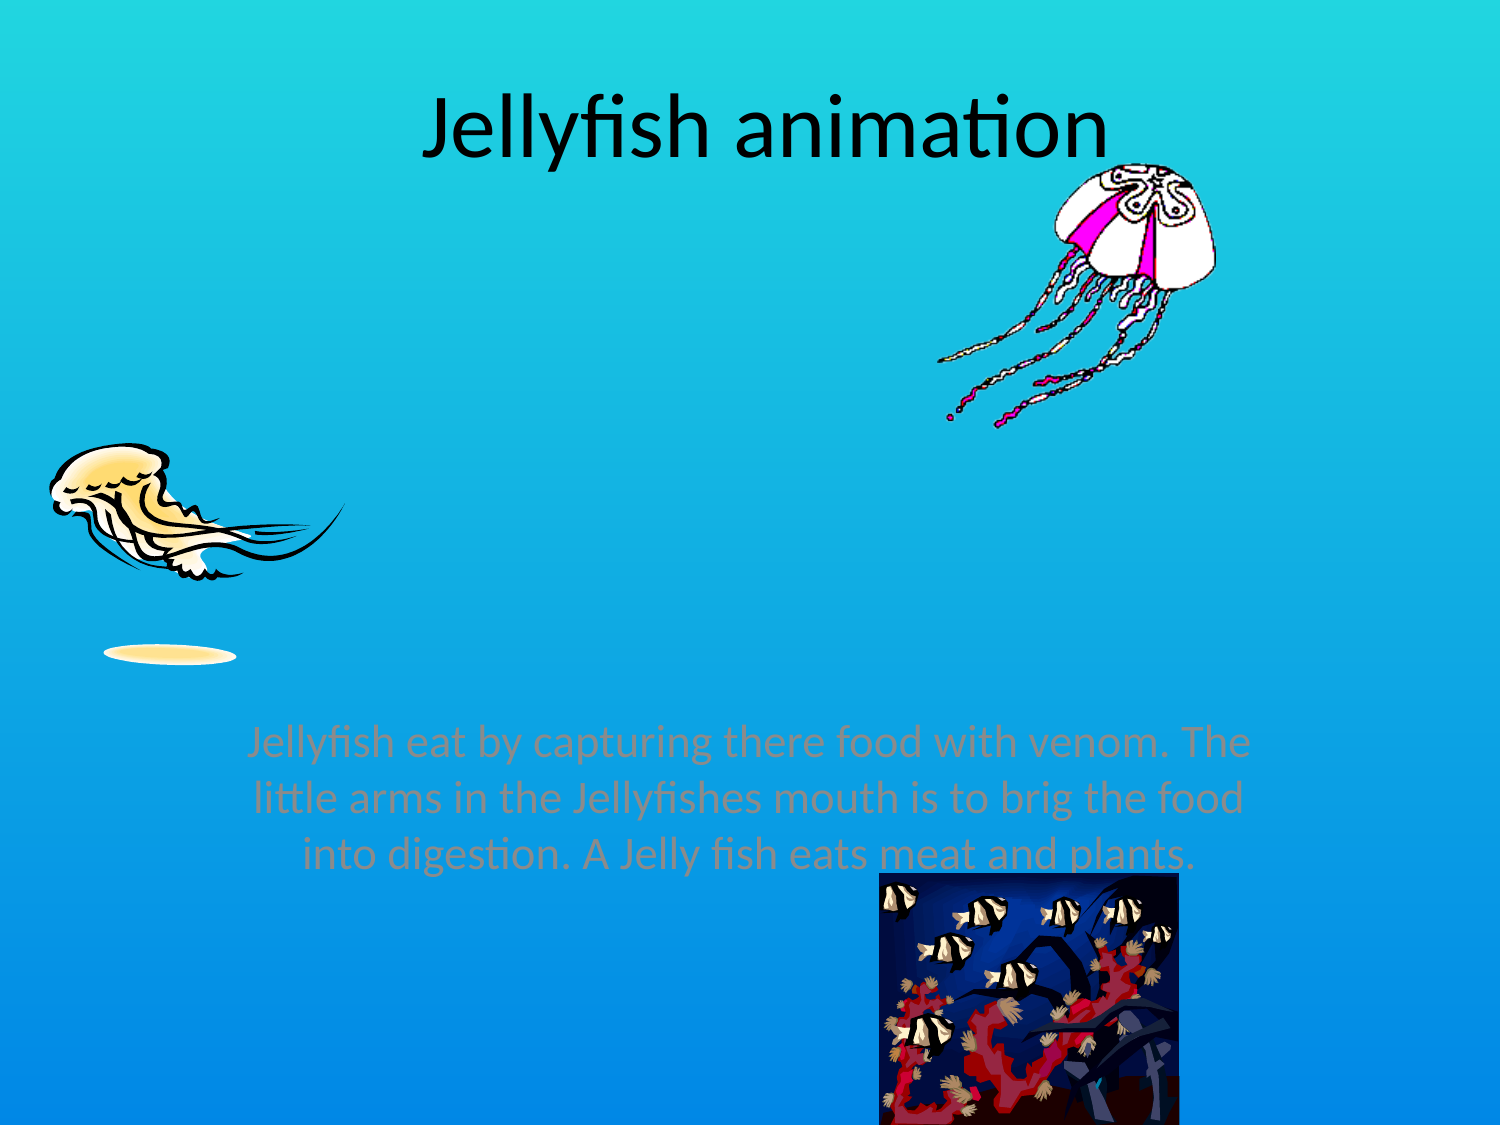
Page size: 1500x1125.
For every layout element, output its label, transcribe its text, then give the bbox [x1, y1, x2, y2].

subtitle Jellyfish eat by capturing there food with venom. The little arms in the Jellyfishes mouth is to brig the food into digestion. A Jelly fish eats meat and plants. [225, 637, 1275, 925]
picture [878, 872, 1180, 1125]
title Jellyfish animation [128, 0, 1404, 242]
picture [937, 163, 1216, 432]
picture [0, 445, 1500, 579]
picture [104, 645, 236, 665]
